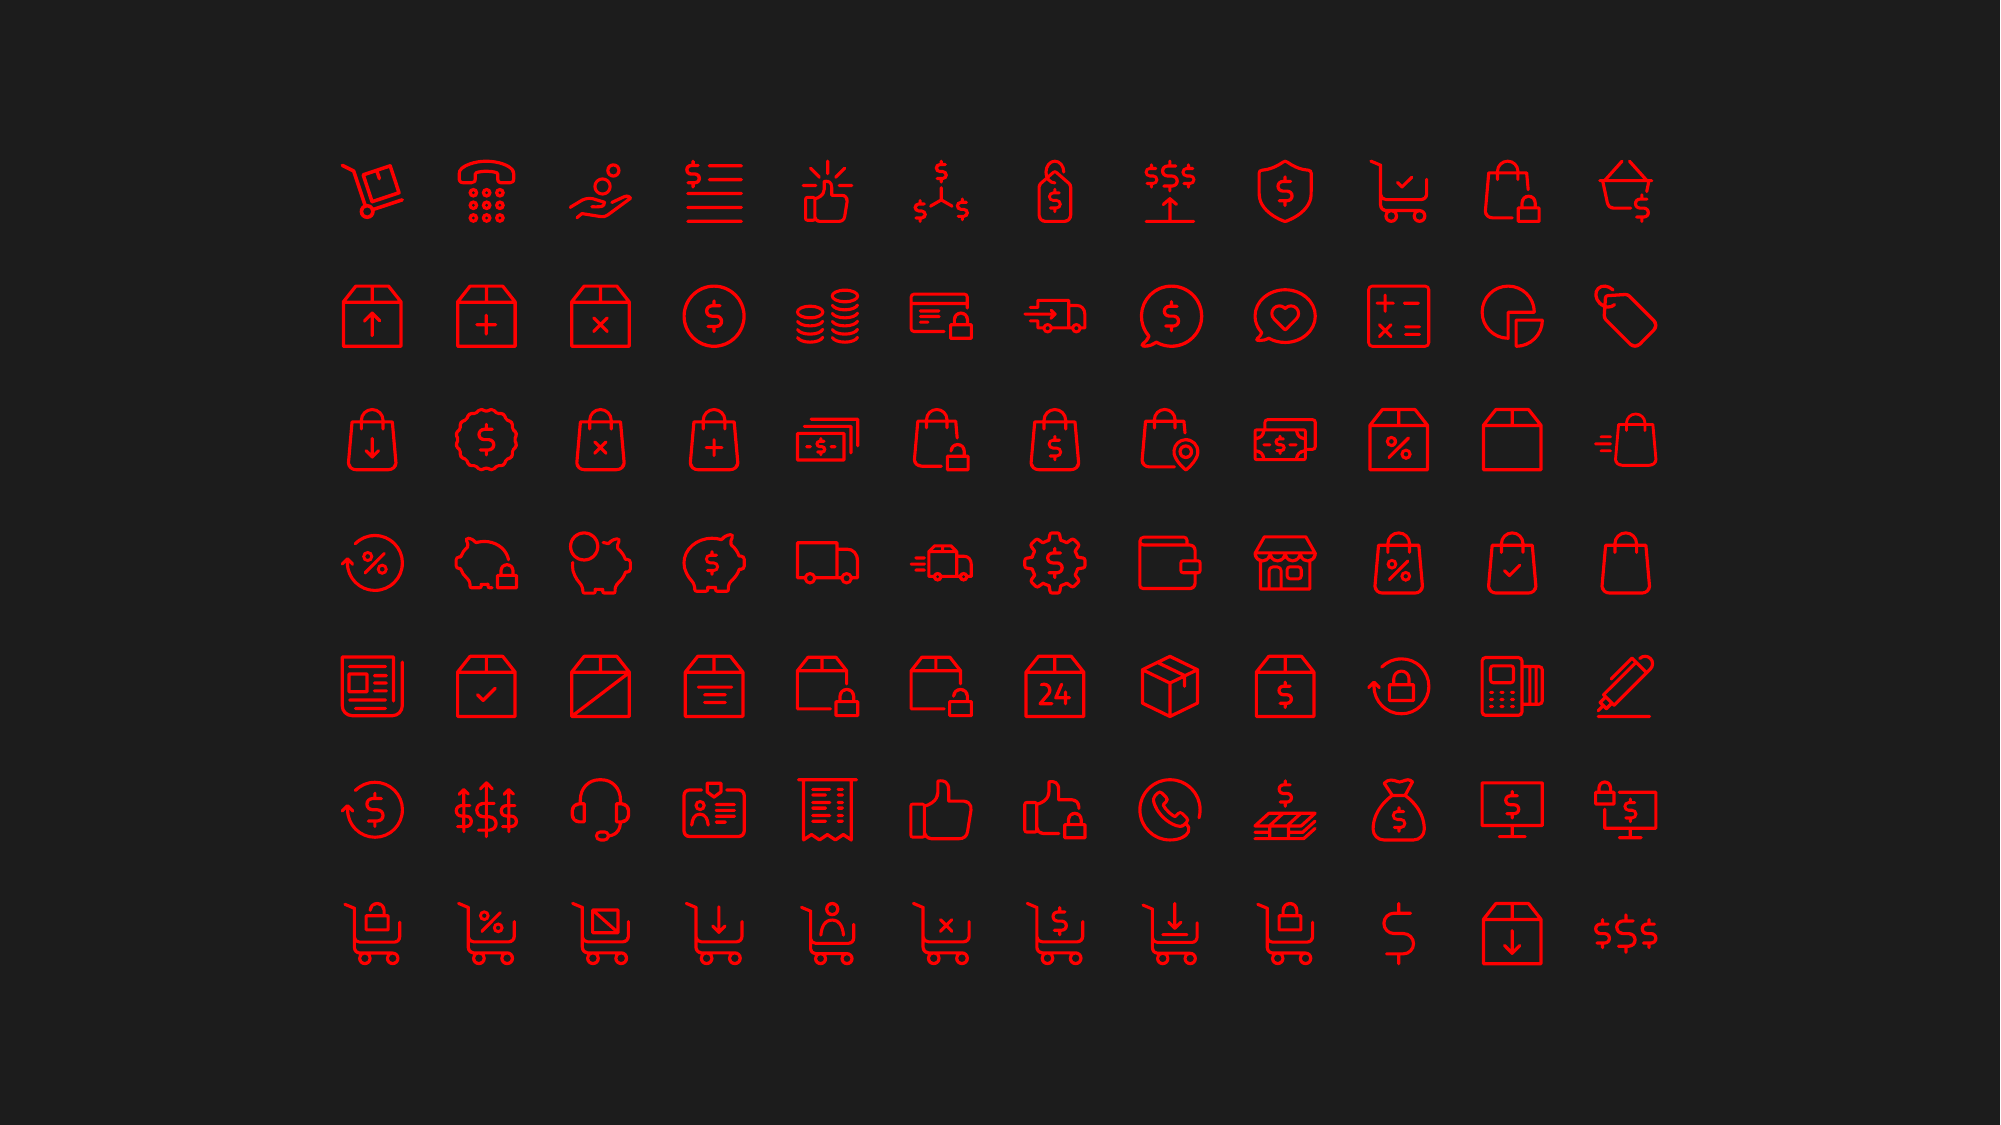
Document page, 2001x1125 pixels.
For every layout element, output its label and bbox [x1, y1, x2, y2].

text_box [1480, 781, 1544, 839]
text_box [1253, 779, 1317, 841]
text_box [1367, 657, 1431, 716]
text_box [1367, 284, 1431, 348]
text_box [1253, 535, 1317, 591]
text_box [1023, 531, 1087, 595]
text_box [570, 284, 631, 348]
text_box [909, 779, 973, 841]
text_box [1594, 913, 1658, 954]
text_box [340, 163, 405, 220]
text_box [684, 901, 744, 966]
text_box [682, 781, 746, 839]
text_box [682, 532, 746, 593]
text_box [682, 284, 746, 348]
text_box [570, 901, 630, 966]
text_box [455, 284, 517, 348]
text_box [1138, 778, 1202, 842]
text_box [570, 654, 631, 719]
text_box [912, 407, 970, 472]
text_box [909, 655, 973, 718]
text_box [343, 901, 402, 966]
text_box [1024, 654, 1086, 719]
text_box [1254, 654, 1316, 719]
text_box [1257, 159, 1313, 223]
text_box [341, 284, 403, 348]
text_box [1481, 901, 1543, 966]
text_box [1144, 159, 1196, 223]
text_box [795, 655, 860, 718]
text_box [1138, 535, 1202, 591]
text_box [1480, 284, 1544, 348]
text_box [795, 541, 860, 585]
text_box [911, 901, 971, 966]
text_box [456, 901, 516, 966]
text_box [1253, 418, 1317, 462]
text_box [1023, 778, 1087, 840]
text_box [1371, 778, 1426, 842]
text_box [455, 654, 517, 719]
text_box [1136, 284, 1204, 348]
text_box [796, 778, 859, 842]
text_box [1594, 284, 1658, 348]
text_box [457, 159, 516, 223]
text_box [1486, 531, 1538, 595]
text_box [454, 536, 519, 590]
text_box [795, 288, 860, 344]
text_box [1025, 901, 1085, 966]
text_box [1480, 655, 1544, 717]
text_box [909, 544, 973, 582]
text_box [683, 654, 745, 719]
text_box [575, 407, 626, 472]
text_box [685, 159, 744, 223]
text_box [1141, 901, 1199, 966]
text_box [801, 159, 854, 223]
text_box [1594, 412, 1658, 467]
text_box [1369, 159, 1429, 223]
text_box [1023, 298, 1087, 334]
text_box [340, 780, 404, 839]
text_box [1140, 407, 1200, 472]
text_box [1382, 901, 1416, 966]
text_box [568, 531, 632, 595]
text_box [1373, 531, 1425, 595]
text_box [340, 655, 404, 718]
text_box [454, 407, 519, 472]
text_box [1483, 159, 1541, 223]
text_box [1600, 531, 1652, 595]
text_box [795, 417, 860, 462]
text_box [340, 533, 404, 593]
text_box [688, 407, 740, 472]
text_box [1037, 159, 1073, 223]
text_box [1368, 407, 1430, 472]
text_box [1596, 654, 1656, 719]
text_box [799, 901, 856, 966]
text_box [1594, 780, 1658, 840]
text_box [913, 159, 969, 223]
text_box [568, 163, 633, 220]
text_box [1481, 407, 1543, 472]
text_box [1598, 159, 1654, 223]
text_box [1140, 654, 1200, 719]
text_box [1256, 901, 1315, 966]
text_box [1253, 288, 1317, 345]
text_box [570, 778, 631, 842]
text_box [1029, 407, 1081, 472]
text_box [346, 407, 398, 472]
text_box [909, 292, 973, 340]
text_box [454, 781, 519, 839]
